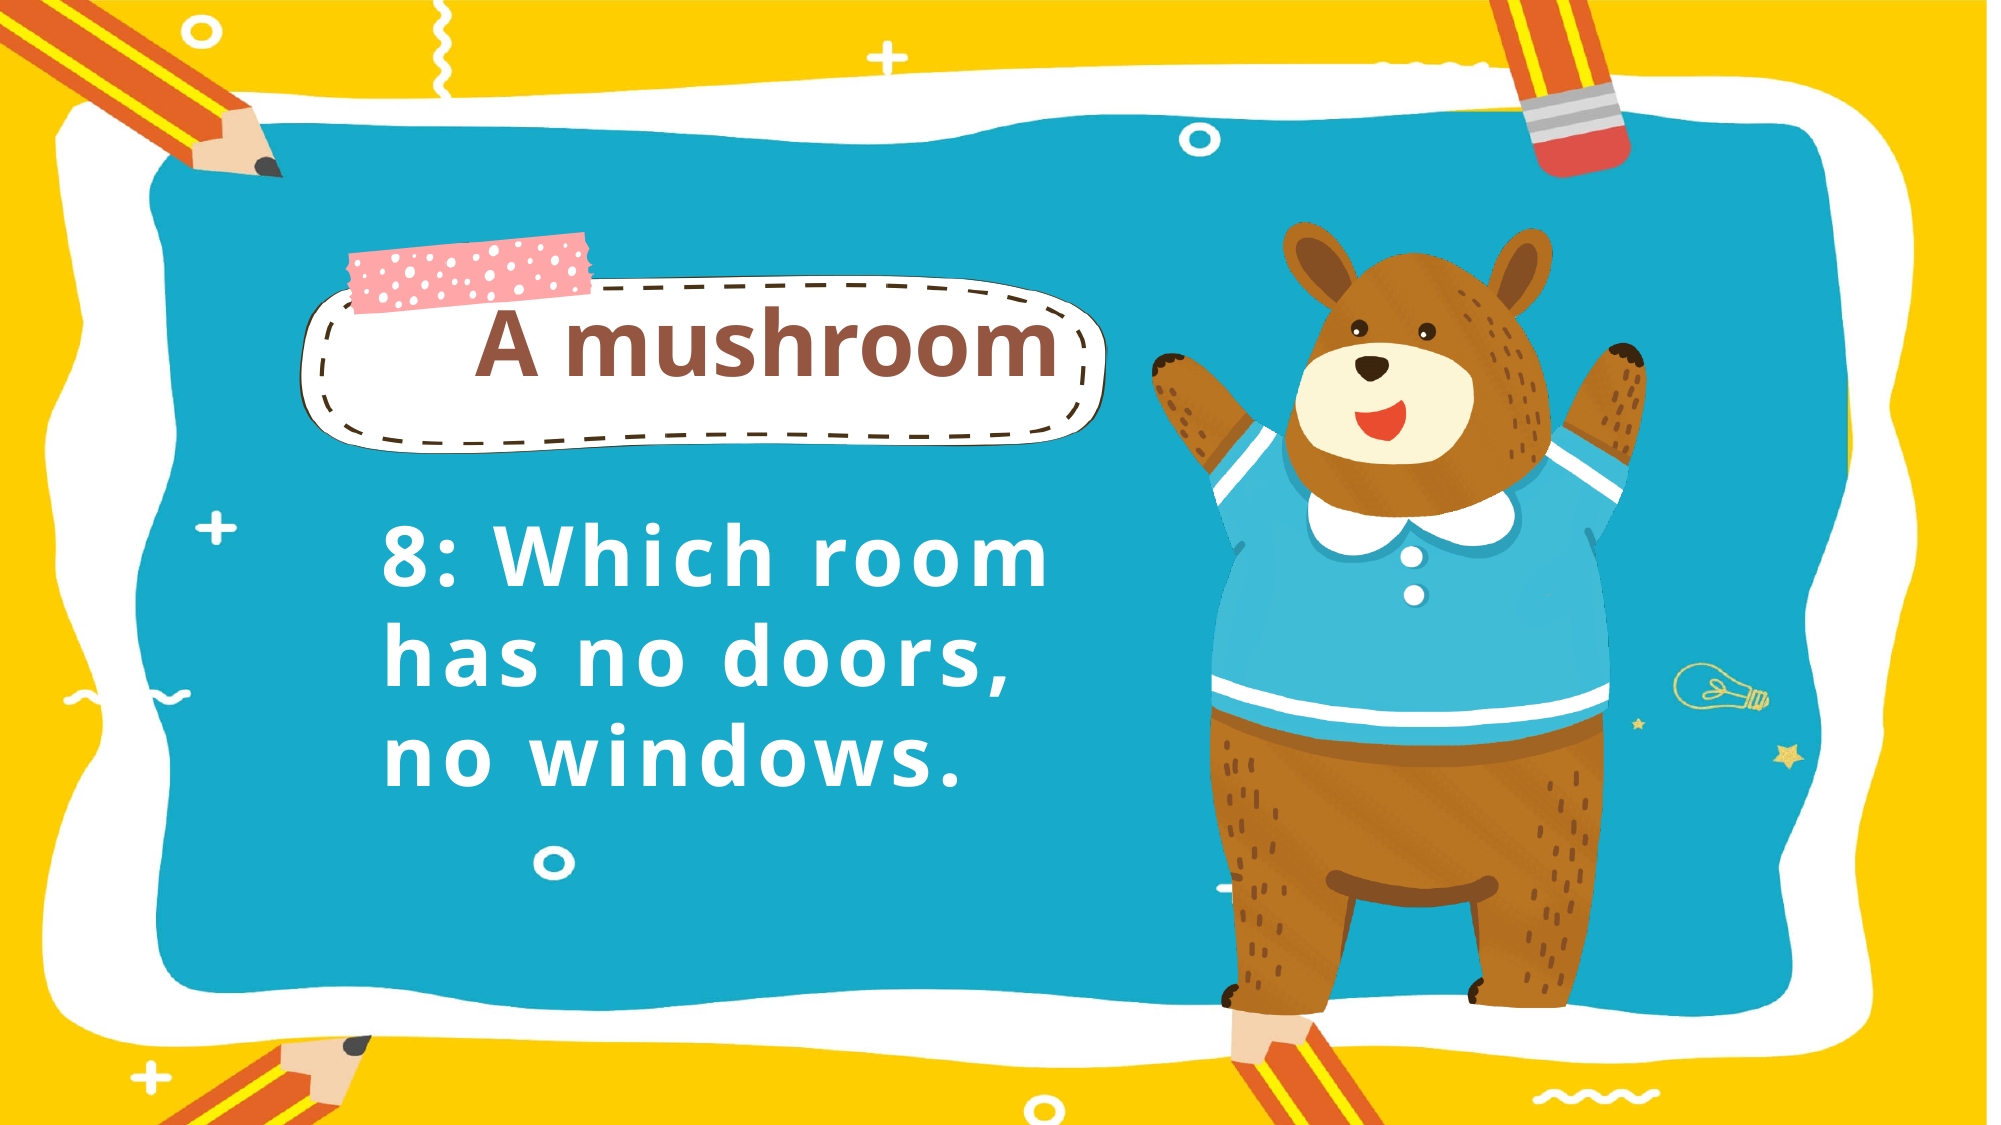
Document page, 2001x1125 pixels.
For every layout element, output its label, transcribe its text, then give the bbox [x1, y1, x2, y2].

picture [0, 0, 1987, 1125]
text_box 8: Which room has no doors, no windows. [366, 495, 424, 811]
